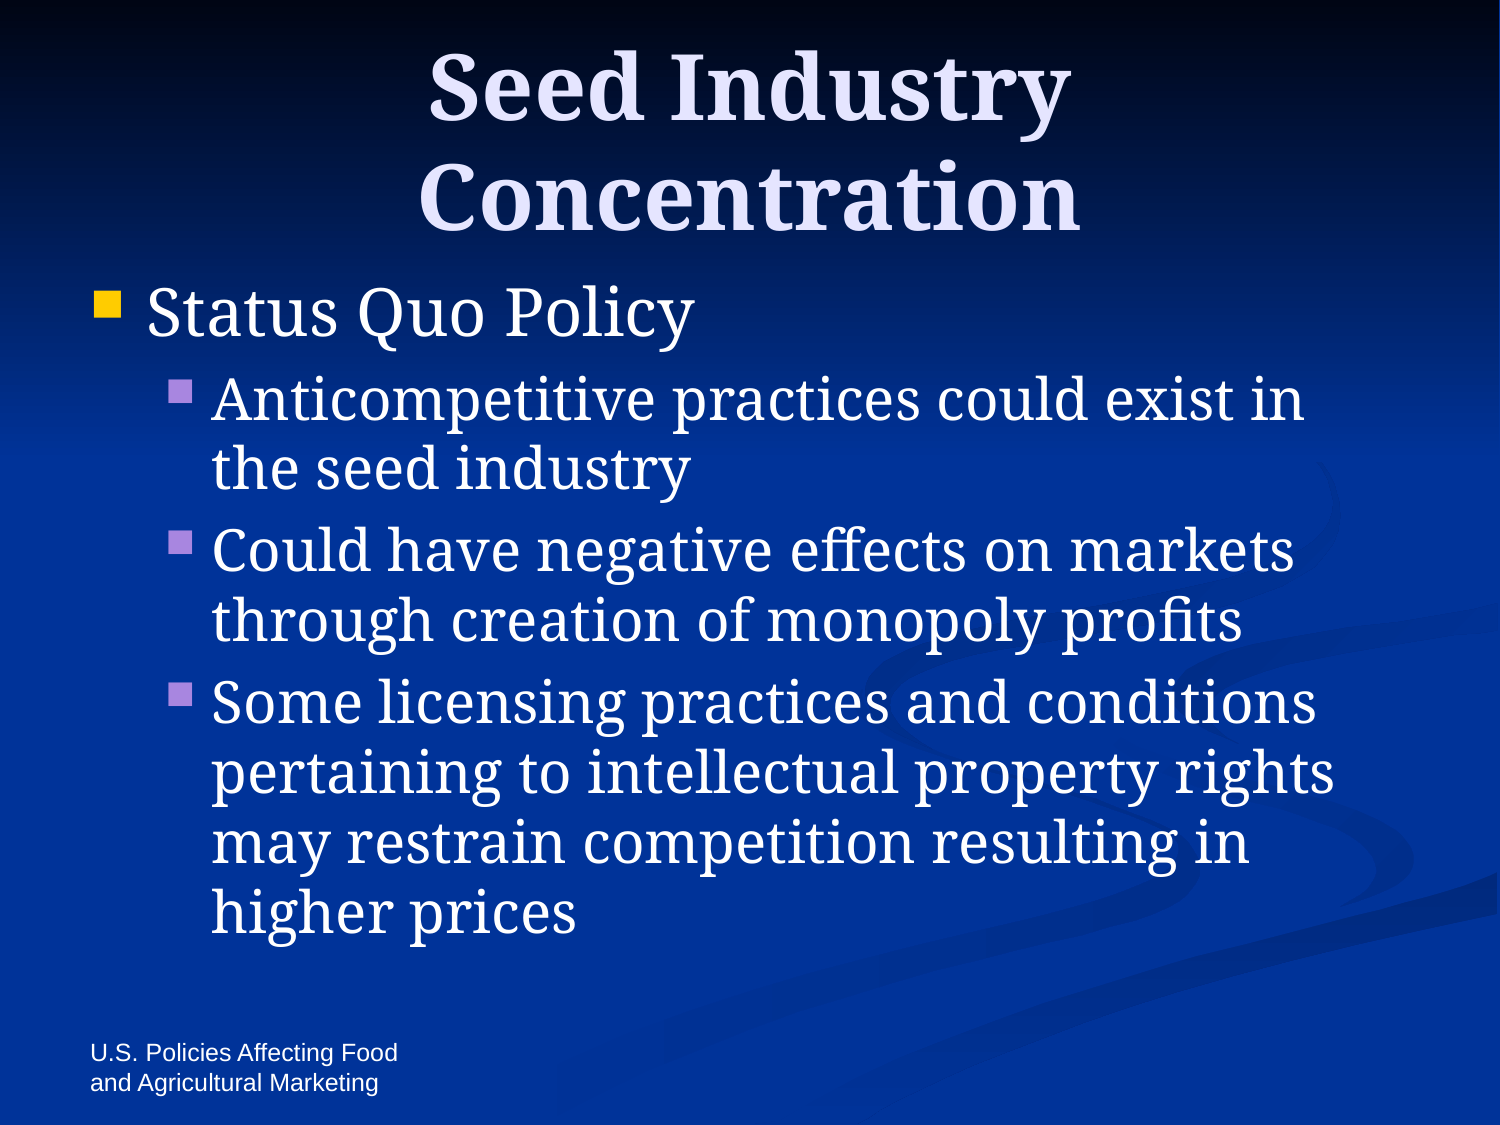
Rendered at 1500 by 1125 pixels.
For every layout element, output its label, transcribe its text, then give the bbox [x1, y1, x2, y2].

list Status Quo Policy Anticompetitive practices could exist in the seed industry Could have negative effects on markets through creation of monopoly profits Some licensing practices and conditions pertaining to intellectual property rights may restrain competition resulting in higher prices [74, 262, 1426, 1006]
slide_number U.S. Policies Affecting Food and Agricultural Marketing [74, 1025, 426, 1104]
title Seed Industry Concentration [74, 44, 1426, 233]
